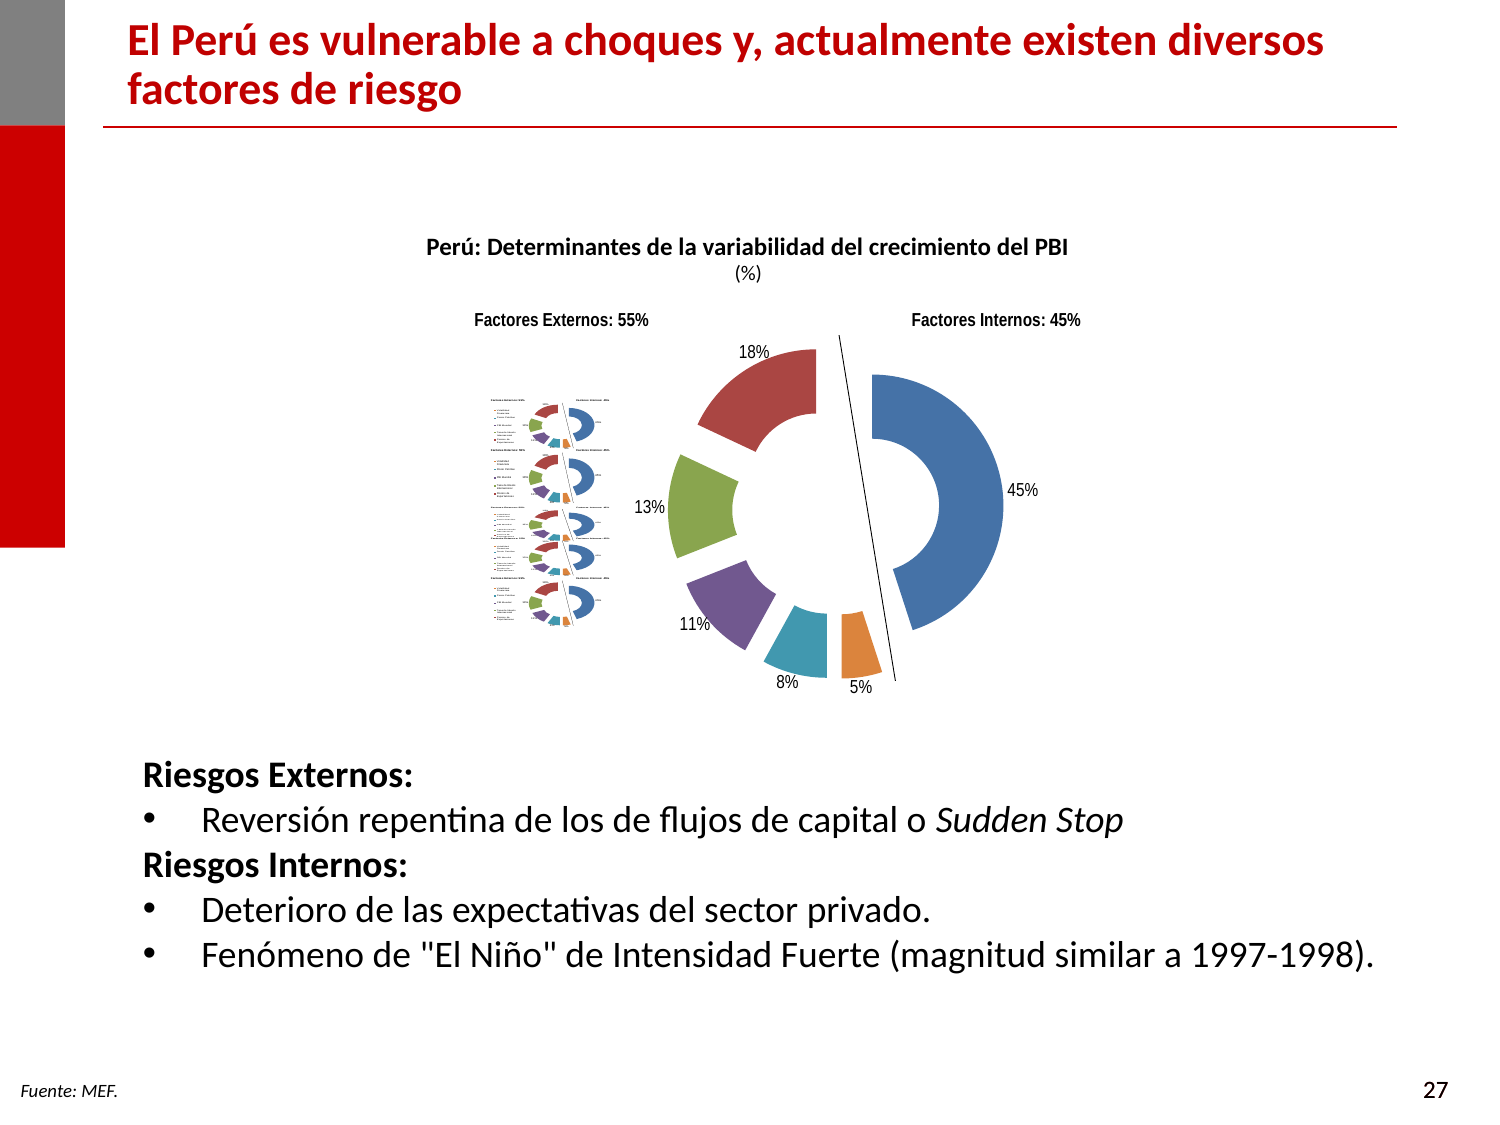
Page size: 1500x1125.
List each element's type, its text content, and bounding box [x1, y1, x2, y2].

picture [388, 302, 1108, 714]
text_box Fuente: MEF. [5, 1071, 1113, 1110]
text_box 27 [1113, 1066, 1464, 1125]
text_box Perú: Determinantes de la variabilidad del crecimiento del PBI (%) [411, 219, 1085, 296]
text_box Riesgos Externos: Reversión repentina de los de flujos de capital o Sudden Stop Riesgos Internos: Deterioro de las expectativas del sector privado. Fenómeno de "El Niño" de Intensidad Fuerte (magnitud similar a 1997-1998). [128, 742, 1398, 983]
title El Perú es vulnerable a choques y, actualmente existen diversos factores de riesgo [112, 9, 1397, 122]
